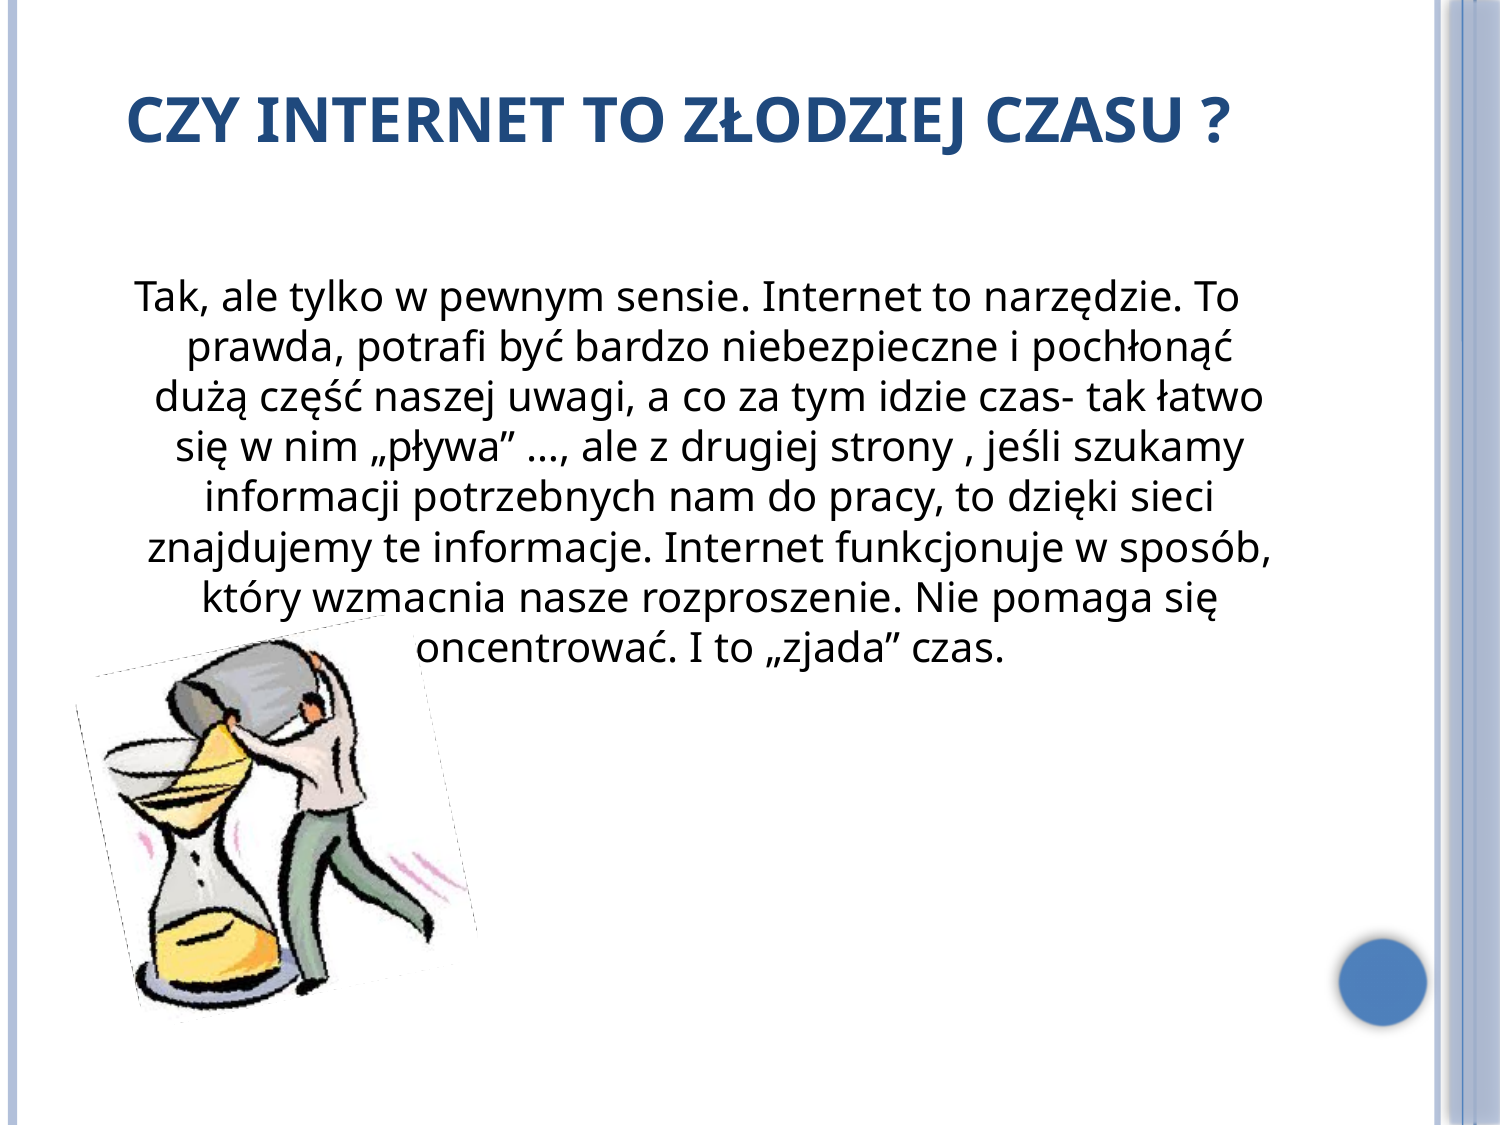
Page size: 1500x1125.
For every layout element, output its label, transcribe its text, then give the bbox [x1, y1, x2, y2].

picture [75, 614, 478, 1025]
list Tak, ale tylko w pewnym sensie. Internet to narzędzie. To prawda, potrafi być bardzo niebezpieczne i pochłonąć dużą część naszej uwagi, a co za tym idzie czas- tak łatwo się w nim „pływa” …, ale z drugiej strony , jeśli szukamy informacji potrzebnych nam do pracy, to dzięki sieci znajdujemy te informacje. Internet funkcjonuje w sposób, który wzmacnia nasze rozproszenie. Nie pomaga się koncentrować. I to „zjada” czas. [75, 262, 1300, 1062]
title Czy internet to złodziej czasu ? [58, 0, 1300, 268]
text_box [10, 0, 356, 185]
